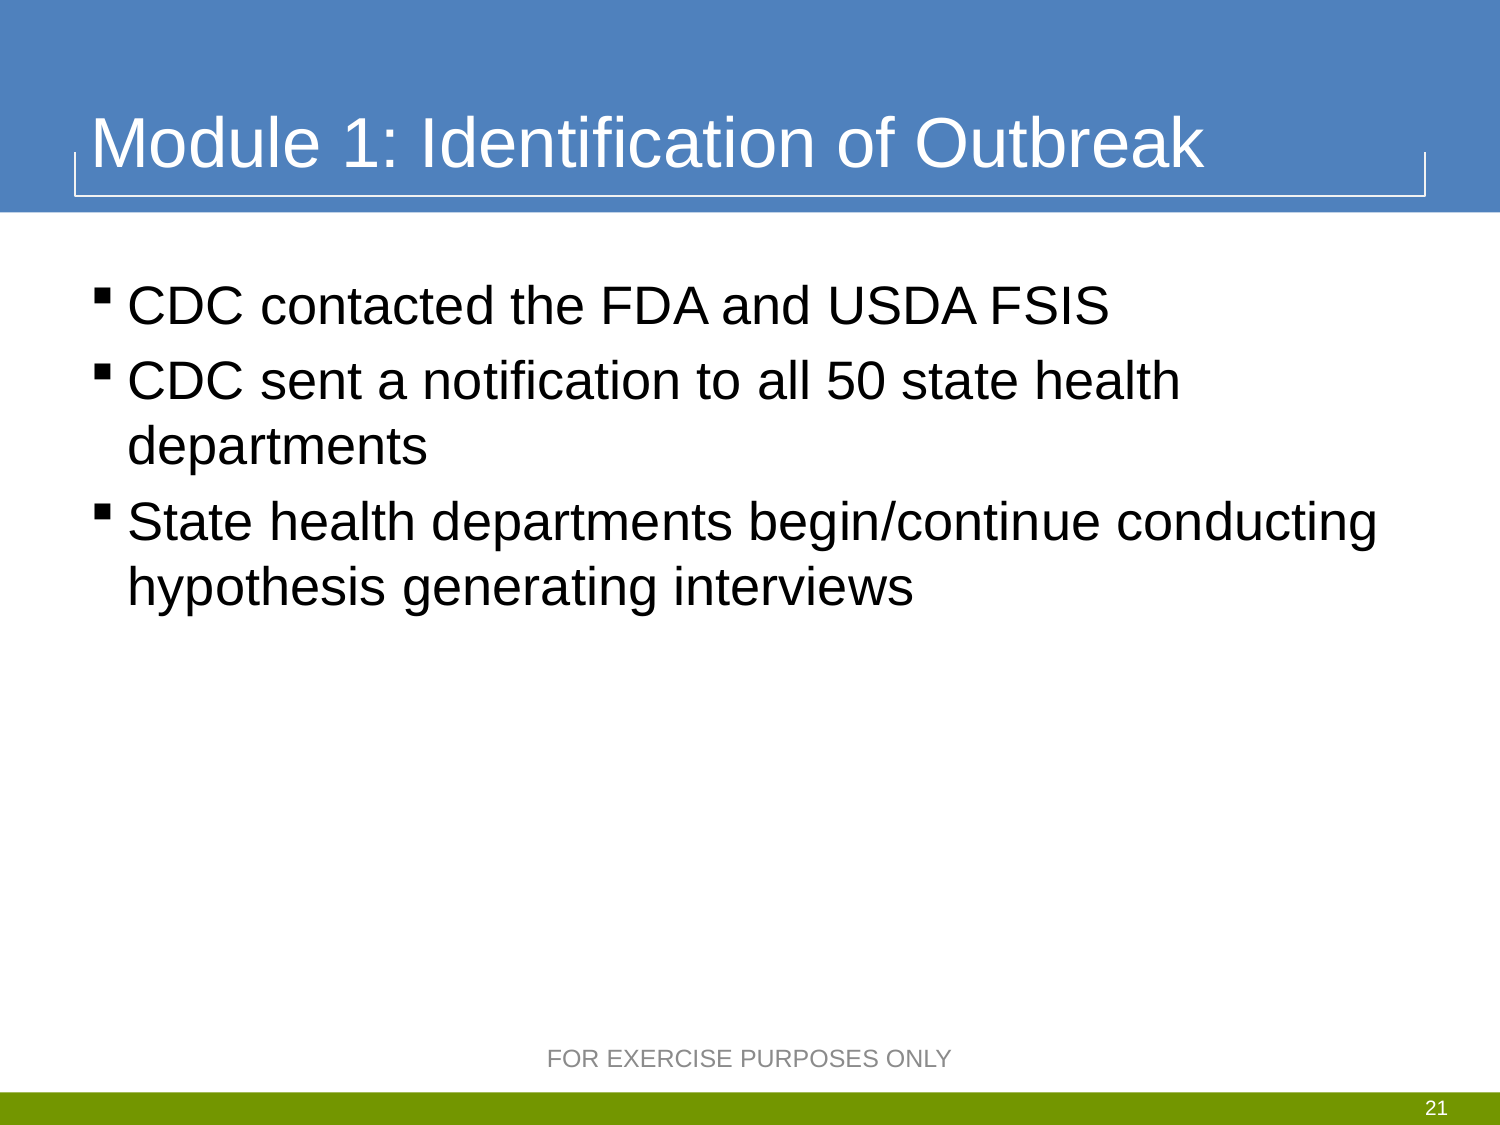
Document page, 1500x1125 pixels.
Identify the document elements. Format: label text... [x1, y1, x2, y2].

title Module 1: Identification of Outbreak [74, 44, 1426, 233]
footer FOR EXERCISE PURPOSES ONLY [512, 1042, 988, 1103]
list CDC contacted the FDA and USDA FSIS CDC sent a notification to all 50 state health departments State health departments begin/continue conducting hypothesis generating interviews [74, 262, 1426, 1006]
